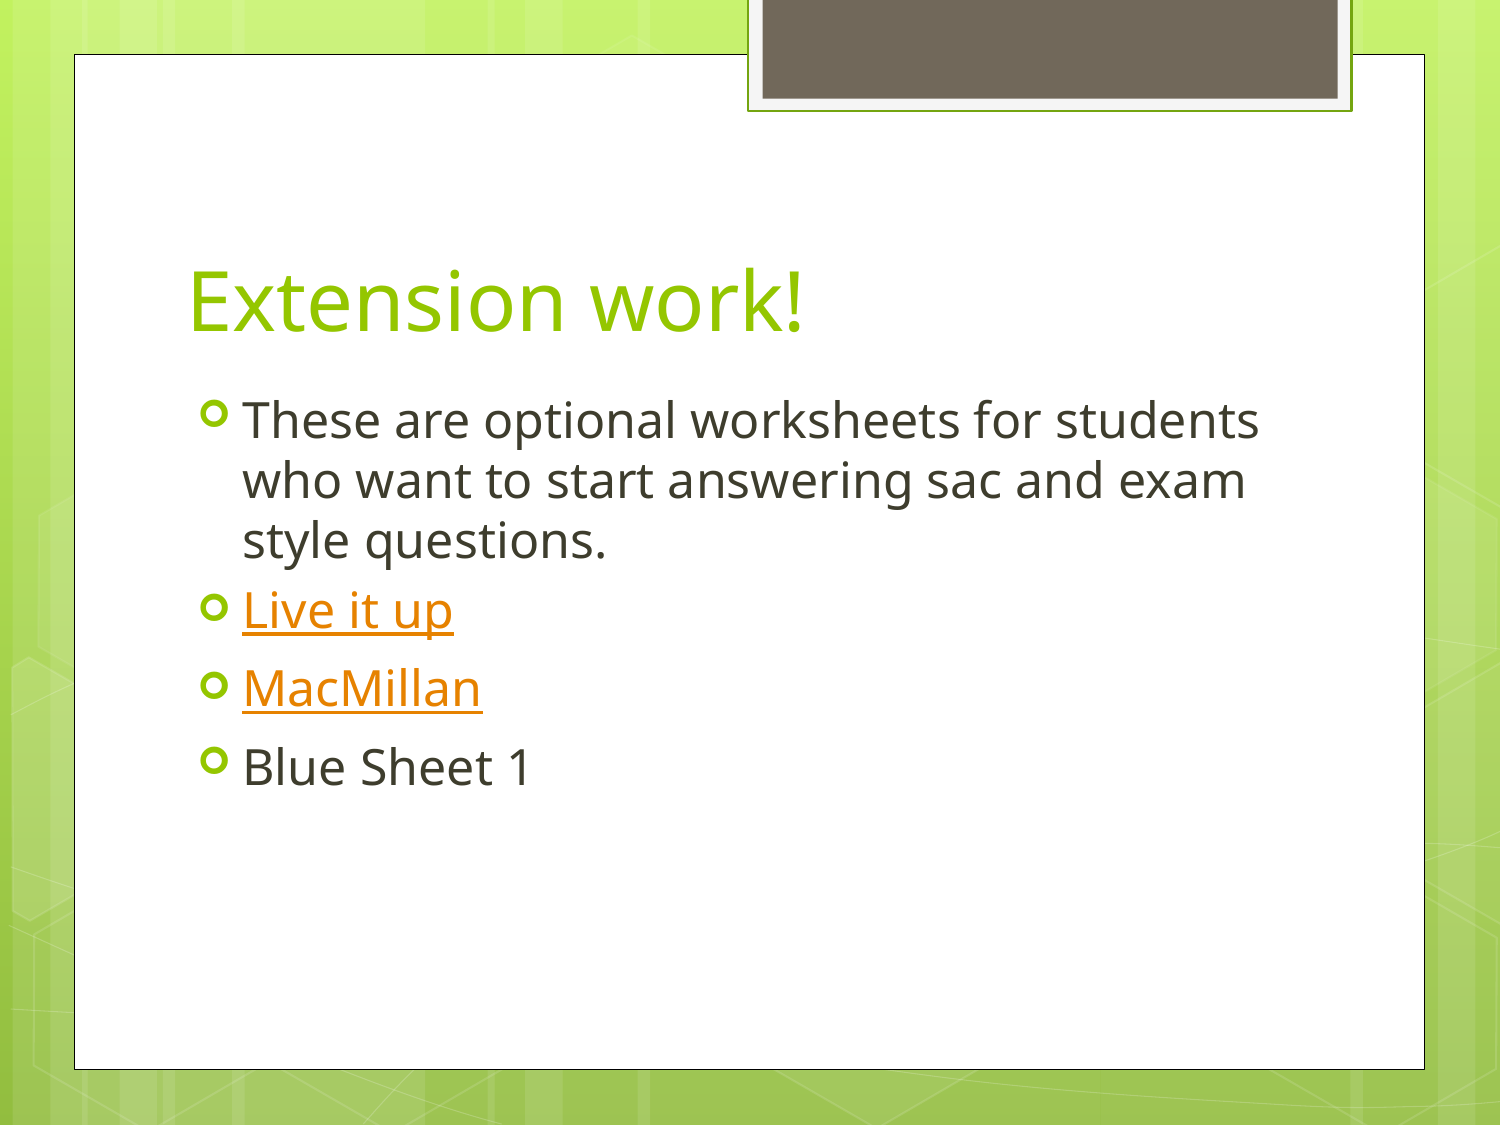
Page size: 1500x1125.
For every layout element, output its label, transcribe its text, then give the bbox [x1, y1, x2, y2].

list These are optional worksheets for students who want to start answering sac and exam style questions. Live it up MacMillan Blue Sheet 1 [171, 381, 1283, 957]
title Extension work! [171, 168, 1324, 357]
